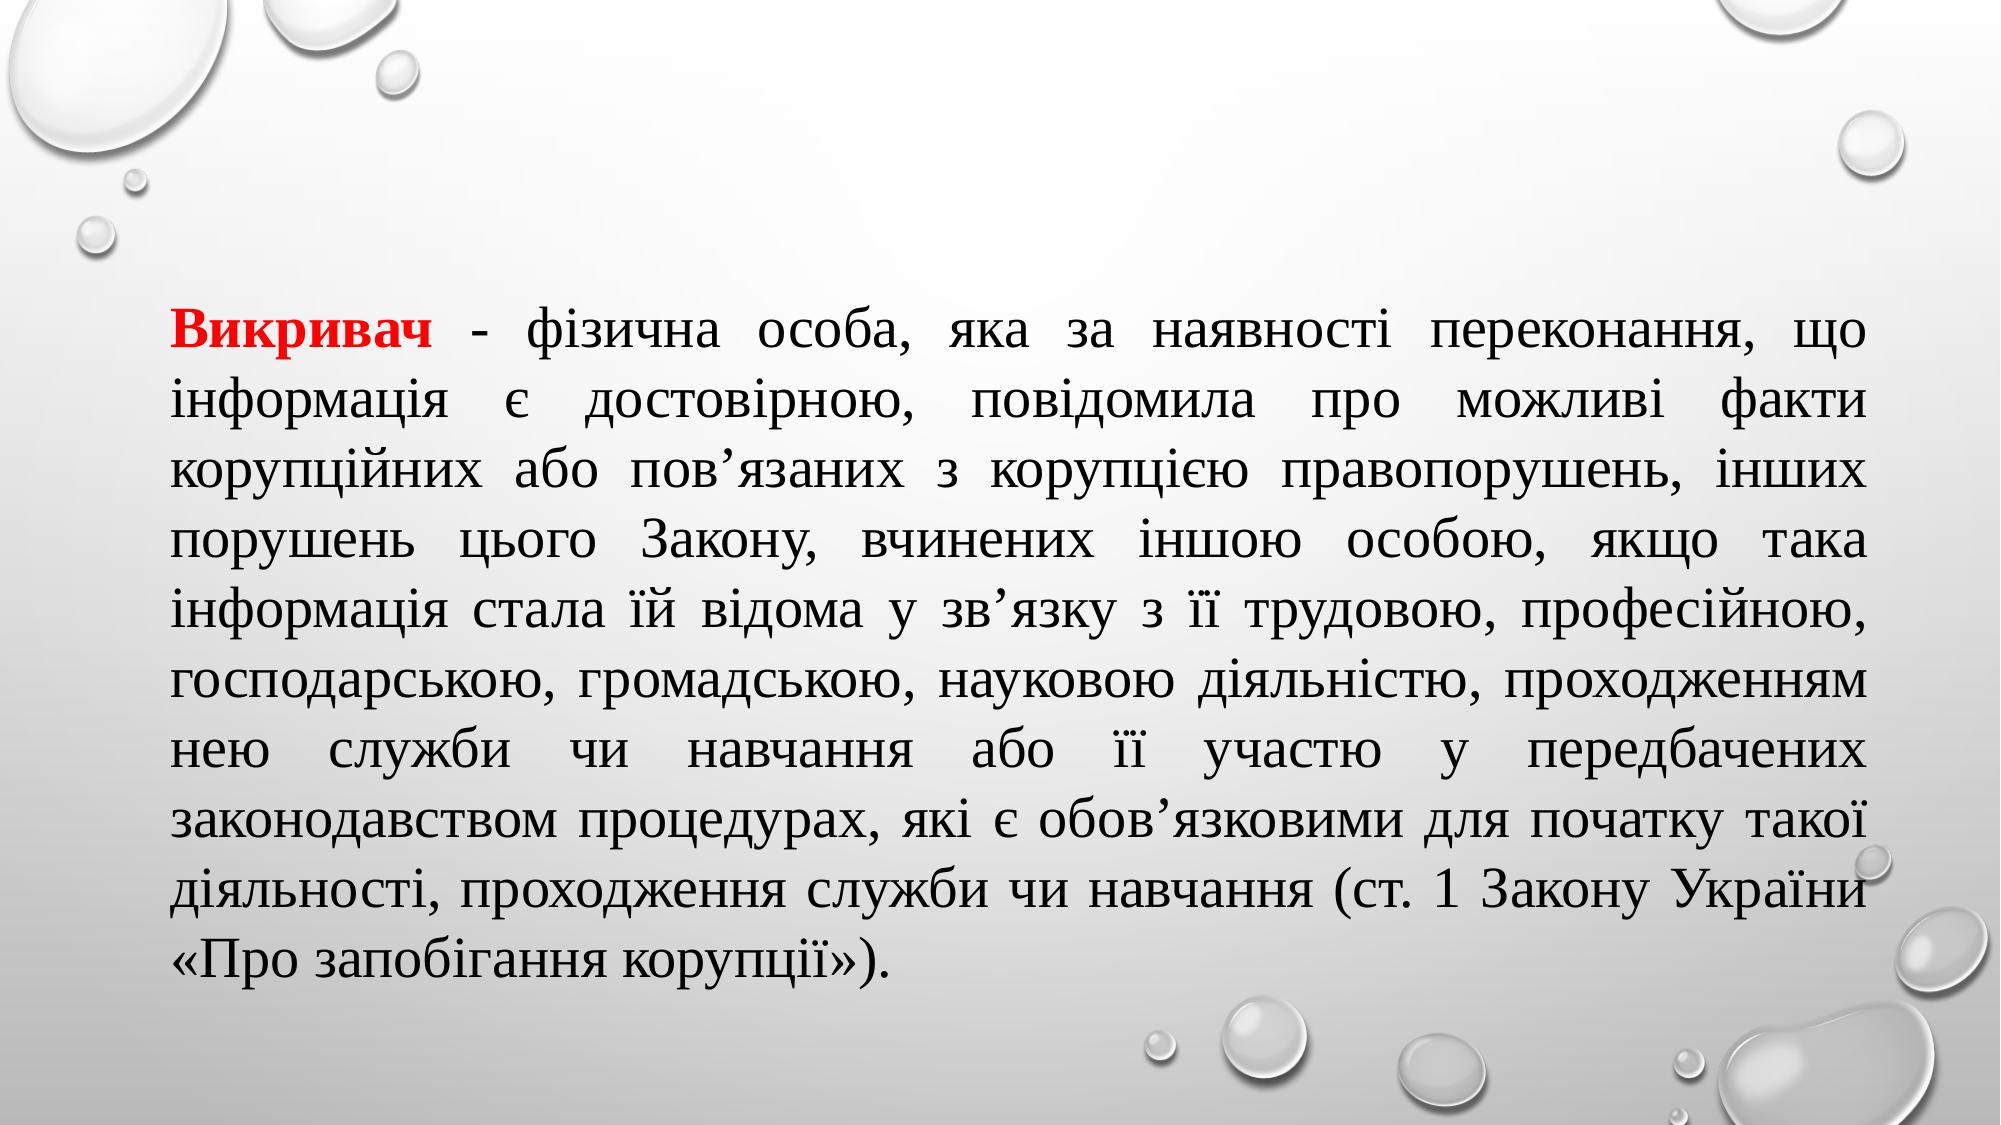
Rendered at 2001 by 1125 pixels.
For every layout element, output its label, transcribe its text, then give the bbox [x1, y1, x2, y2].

picture [0, 0, 2000, 1125]
text_box Викривач - фізична особа, яка за наявності переконання, що інформація є достовірною, повідомила про можливі факти корупційних або пов’язаних з корупцією правопорушень, інших порушень цього Закону, вчинених іншою особою, якщо така інформація стала їй відома у зв’язку з її трудовою, професійною, господарською, громадською, науковою діяльністю, проходженням нею служби чи навчання або її участю у передбачених законодавством процедурах, які є обов’язковими для початку такої діяльності, проходження служби чи навчання (ст. 1 Закону України «Про запобігання корупції»). [155, 282, 1884, 997]
